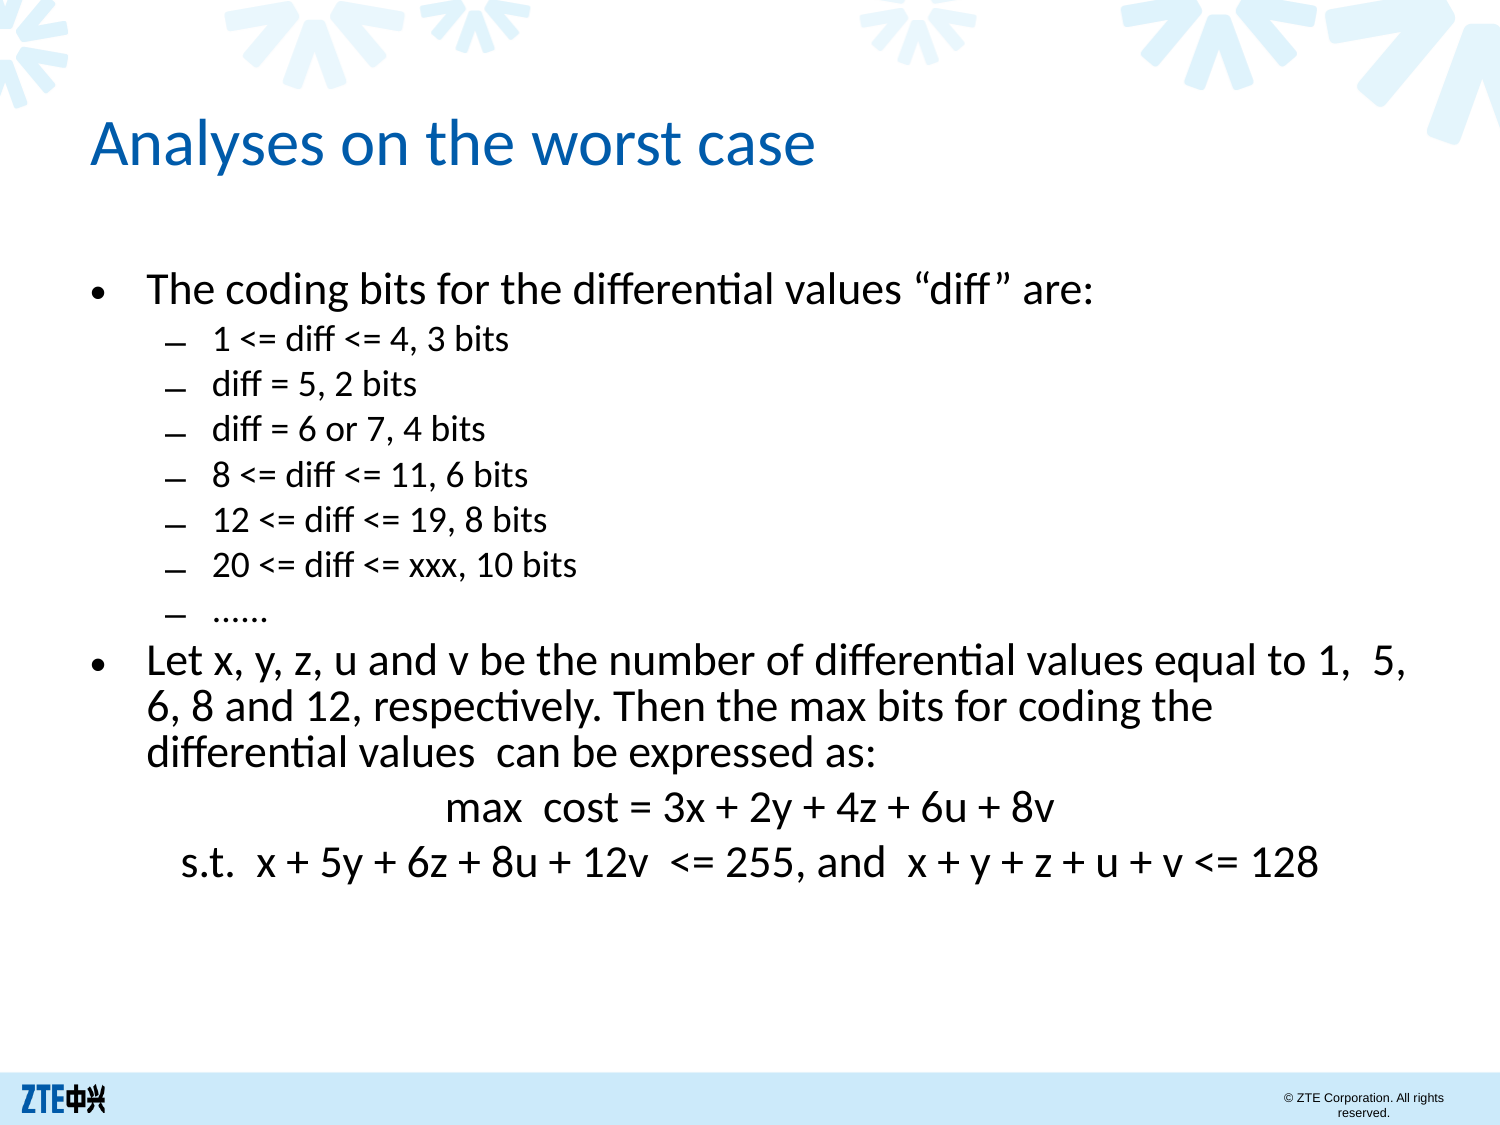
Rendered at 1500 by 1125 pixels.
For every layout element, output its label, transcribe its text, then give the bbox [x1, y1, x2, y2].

title Analyses on the worst case [75, 45, 1425, 233]
list The coding bits for the differential values “diff” are: 1 <= diff <= 4, 3 bits diff = 5, 2 bits diff = 6 or 7, 4 bits 8 <= diff <= 11, 6 bits 12 <= diff <= 19, 8 bits 20 <= diff <= xxx, 10 bits ...... Let x, y, z, u and v be the number of differential values equal to 1, 5, 6, 8 and 12, respectively. Then the max bits for coding the differential values can be expressed as: max cost = 3x + 2y + 4z + 6u + 8v s.t. x + 5y + 6z + 8u + 12v <= 255, and x + y + z + u + v <= 128 [75, 262, 1425, 1057]
picture [0, 0, 1500, 1125]
